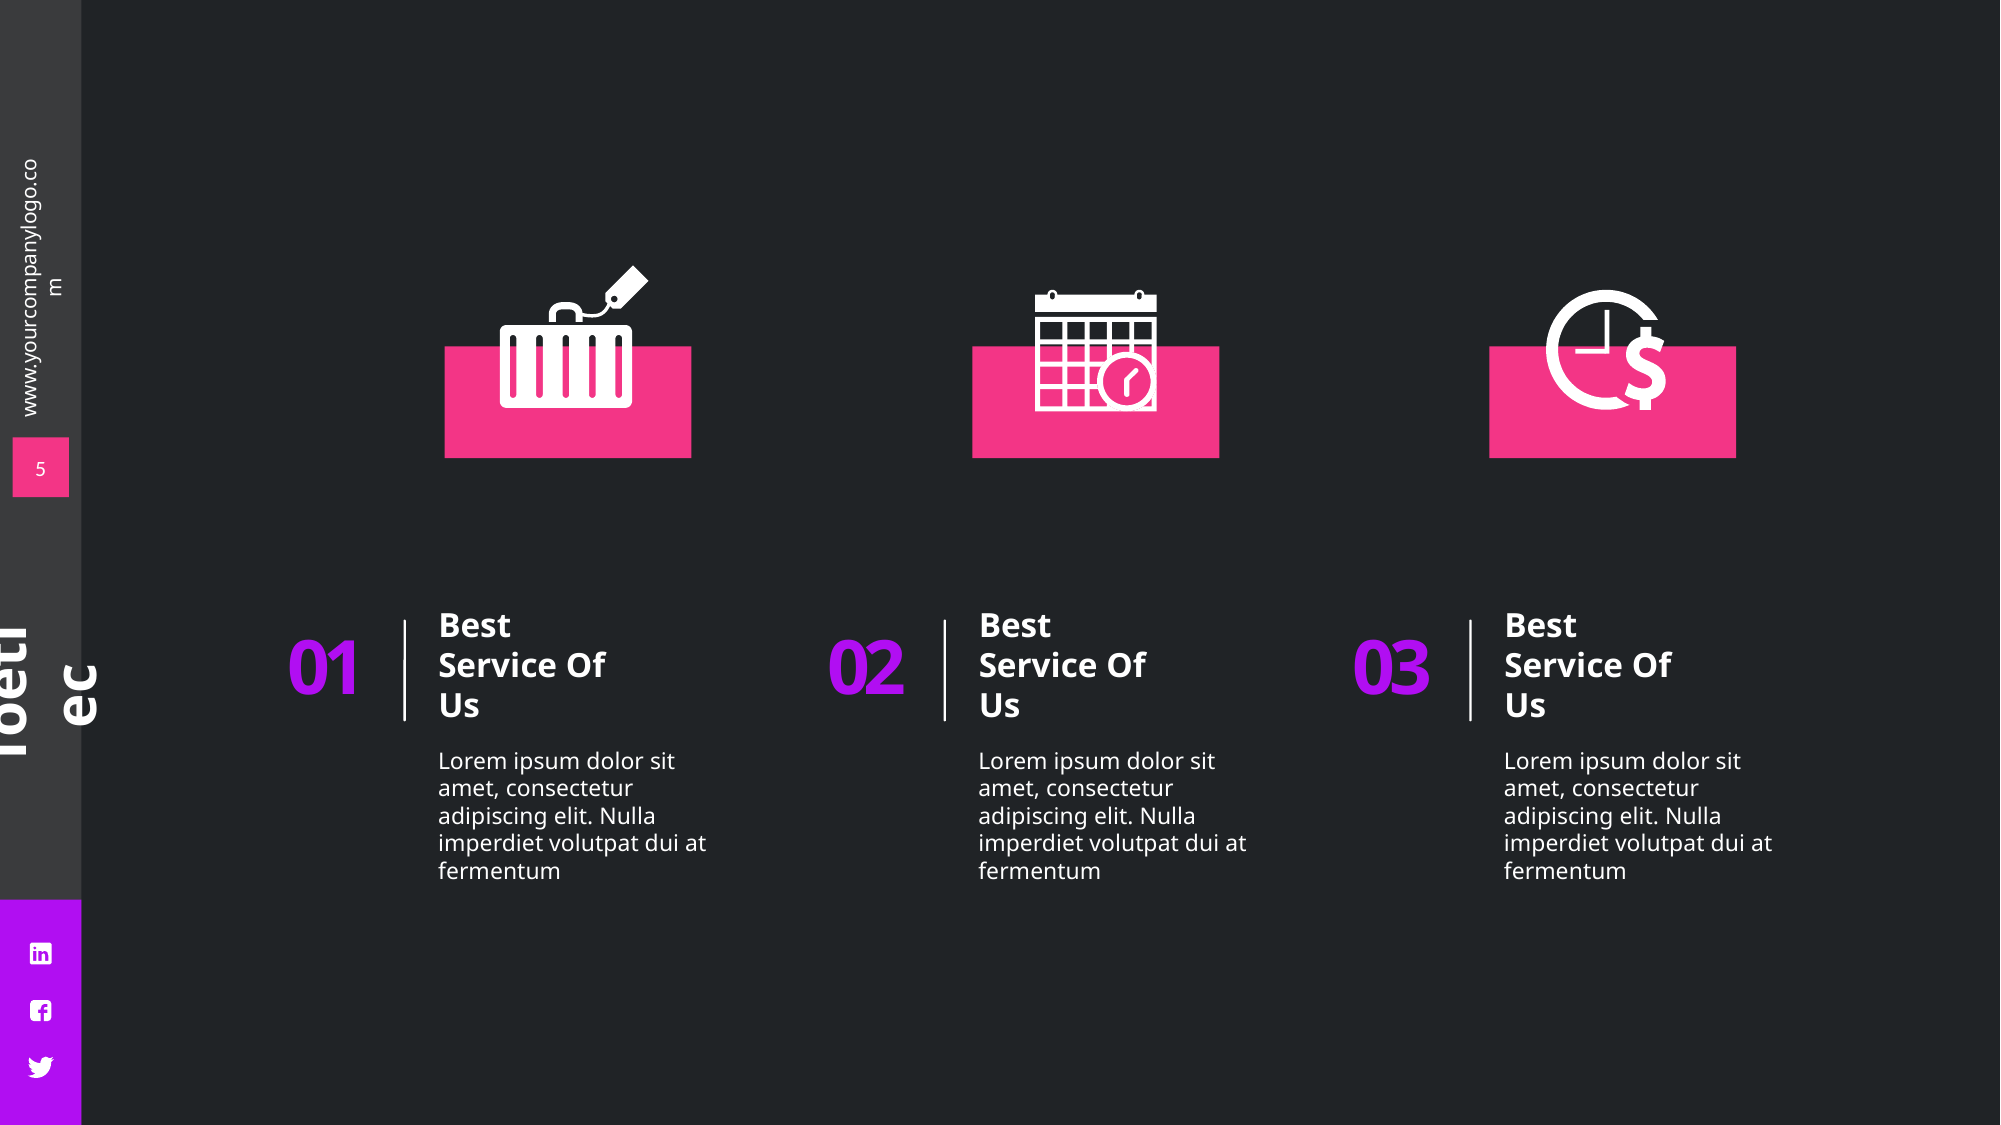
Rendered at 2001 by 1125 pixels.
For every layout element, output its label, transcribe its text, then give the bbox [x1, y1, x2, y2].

text_box Lorem ipsum dolor sit amet, consectetur adipiscing elit. Nulla imperdiet volutpat dui at fermentum [963, 739, 1278, 892]
text_box Best Service Of Us [423, 602, 651, 727]
text_box 01 [265, 608, 388, 733]
text_box Lorem ipsum dolor sit amet, consectetur adipiscing elit. Nulla imperdiet volutpat dui at fermentum [1489, 739, 1804, 892]
text_box [444, 345, 692, 459]
text_box Best Service Of Us [963, 602, 1191, 727]
slide_number 5 [12, 437, 69, 498]
text_box [942, 618, 947, 723]
text_box Lorem ipsum dolor sit amet, consectetur adipiscing elit. Nulla imperdiet volutpat dui at fermentum [423, 739, 738, 892]
text_box [971, 345, 1220, 459]
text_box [1546, 289, 1666, 410]
text_box 03 [1331, 608, 1454, 733]
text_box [499, 265, 649, 408]
text_box [402, 618, 407, 723]
text_box [1488, 345, 1737, 459]
text_box Best Service Of Us [1489, 602, 1717, 727]
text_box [1035, 289, 1157, 412]
text_box [1468, 618, 1473, 723]
text_box 02 [806, 608, 929, 733]
